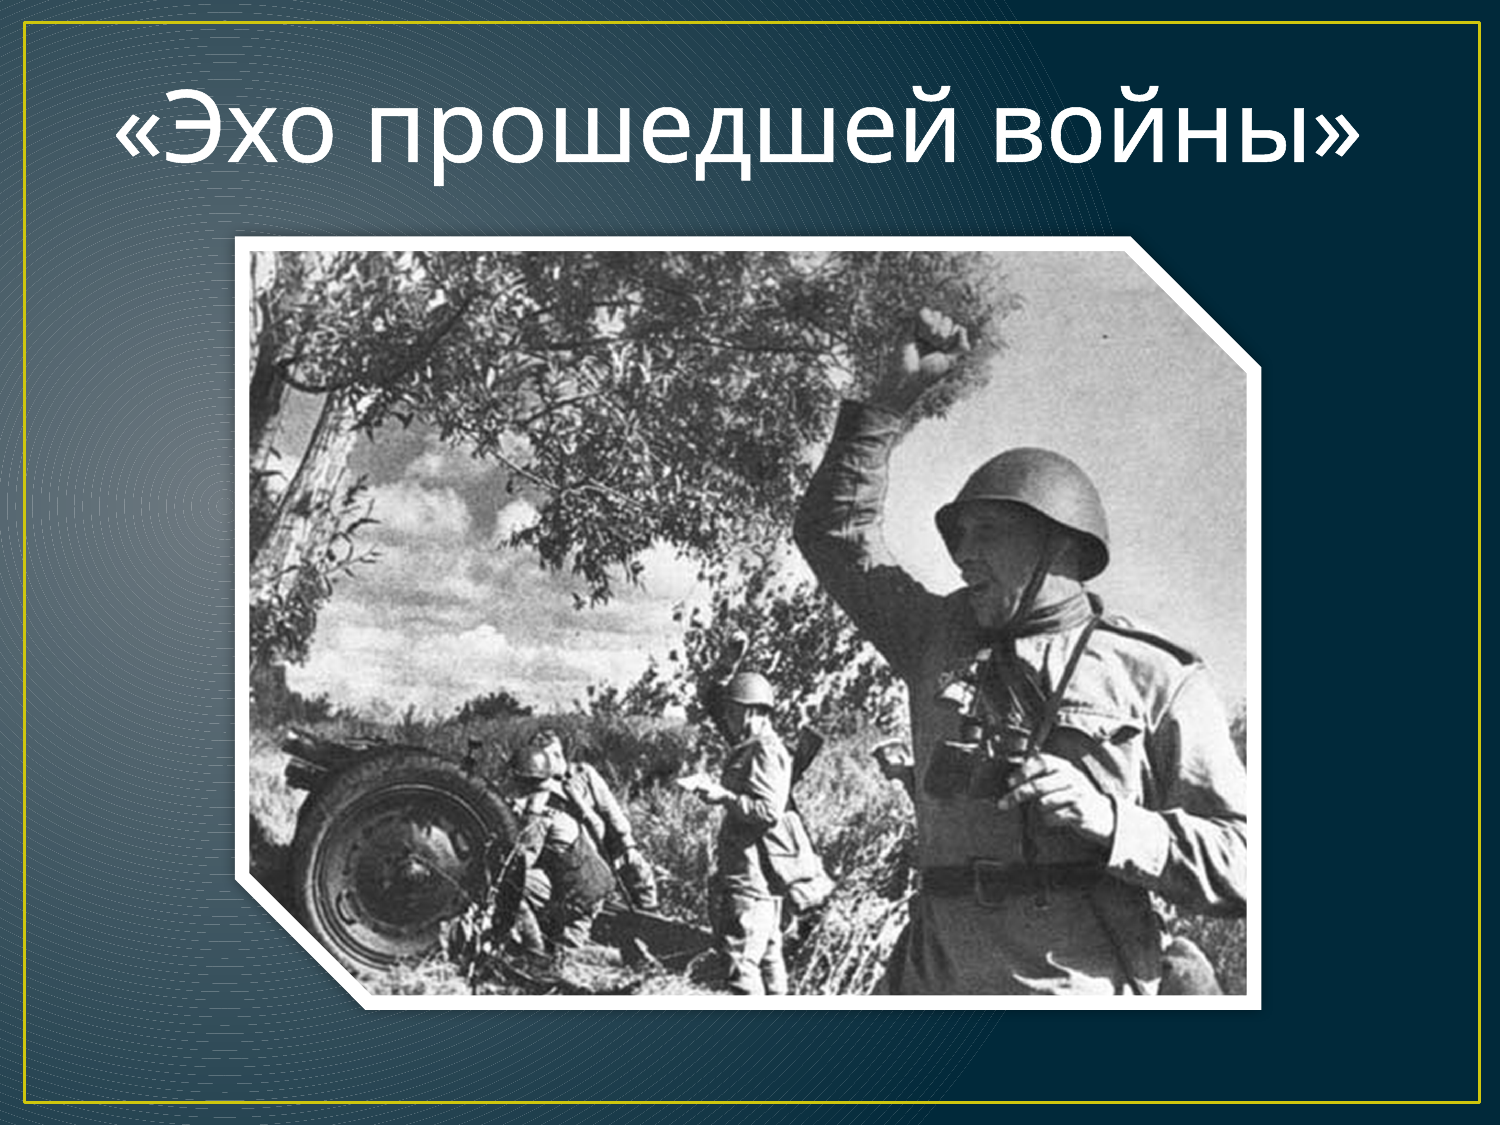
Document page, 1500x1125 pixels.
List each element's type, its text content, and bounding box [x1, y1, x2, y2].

picture [241, 243, 1255, 1003]
text_box «Эхо прошедшей войны» [64, 54, 1412, 190]
